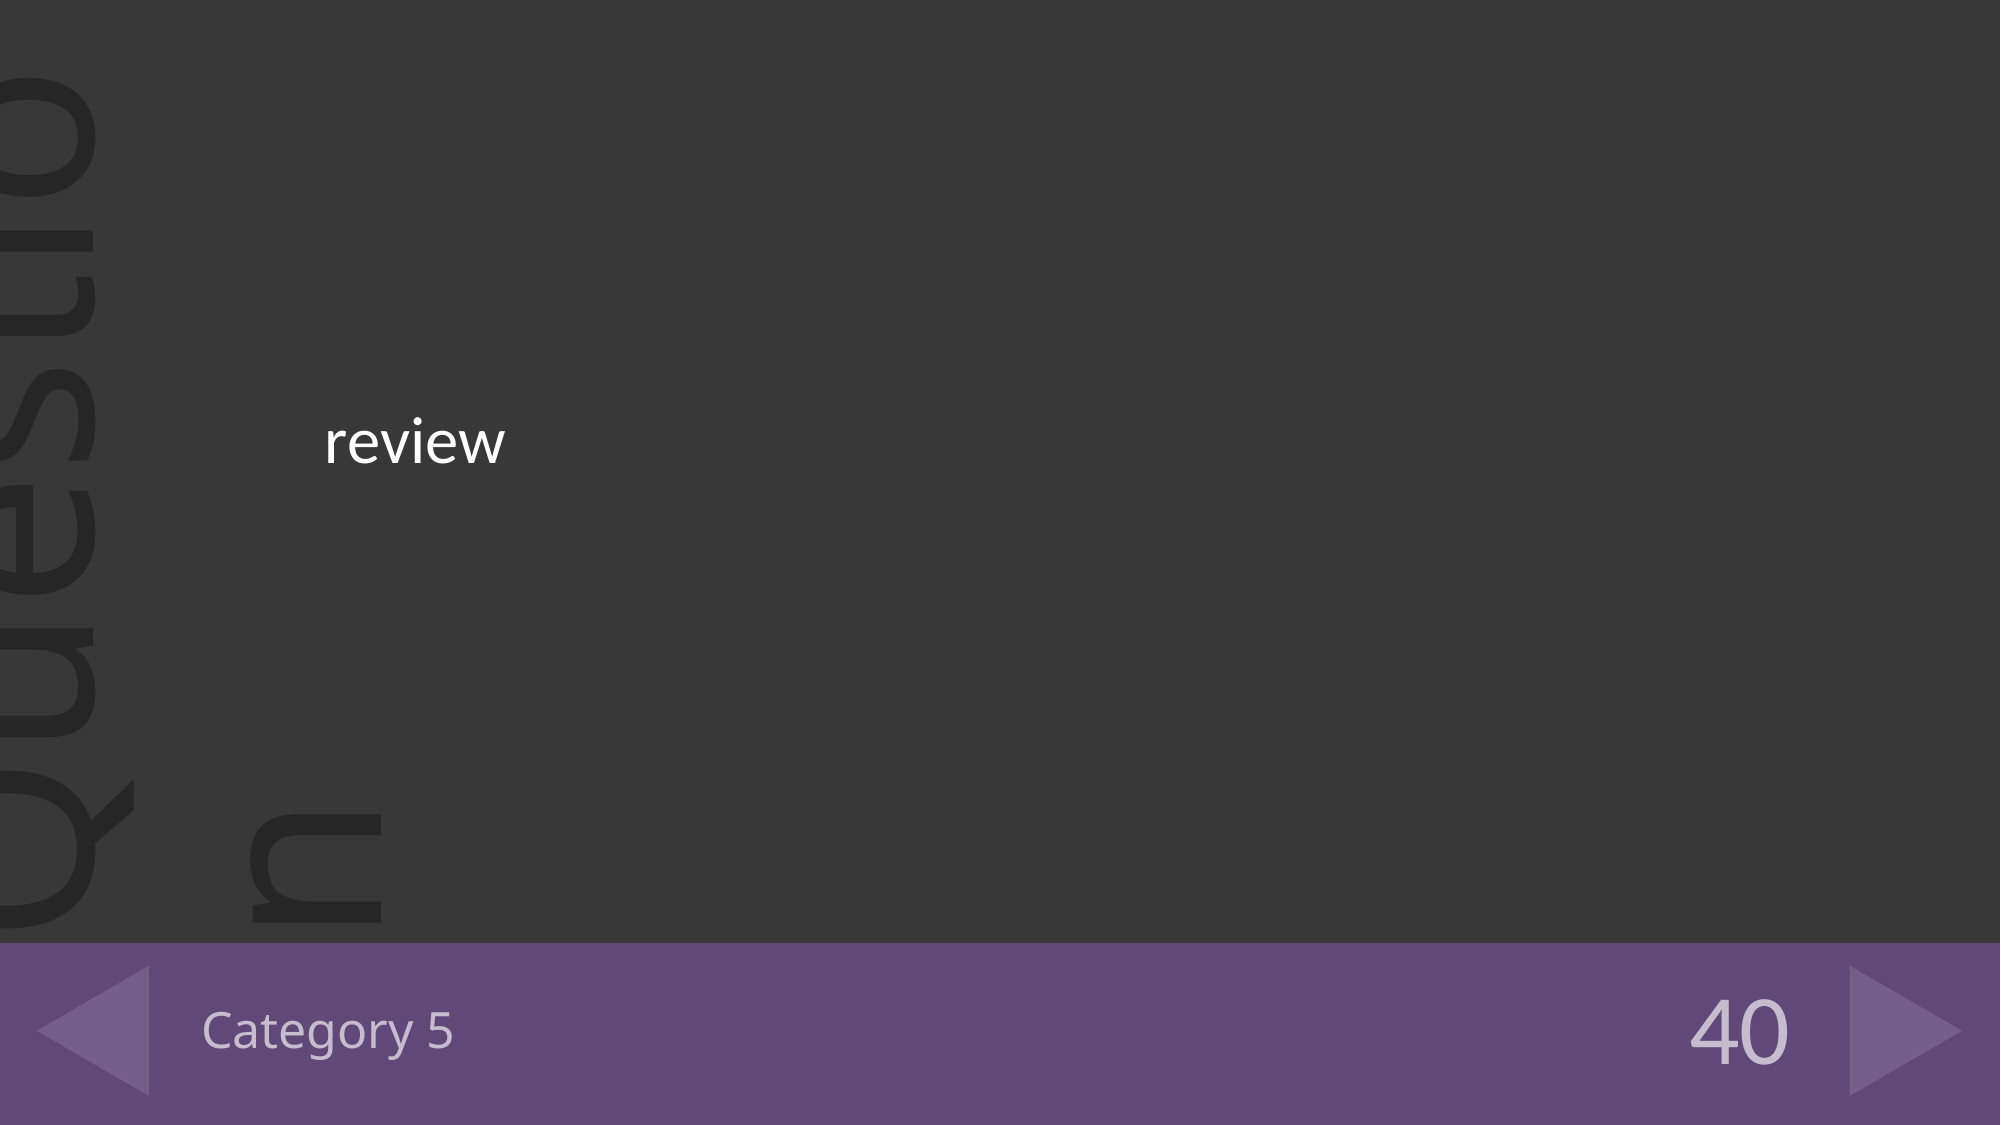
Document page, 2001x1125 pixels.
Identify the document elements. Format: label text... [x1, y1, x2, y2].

list review [309, 128, 877, 757]
list 40 [1494, 967, 1806, 1097]
title Category 5 [185, 967, 1494, 1097]
